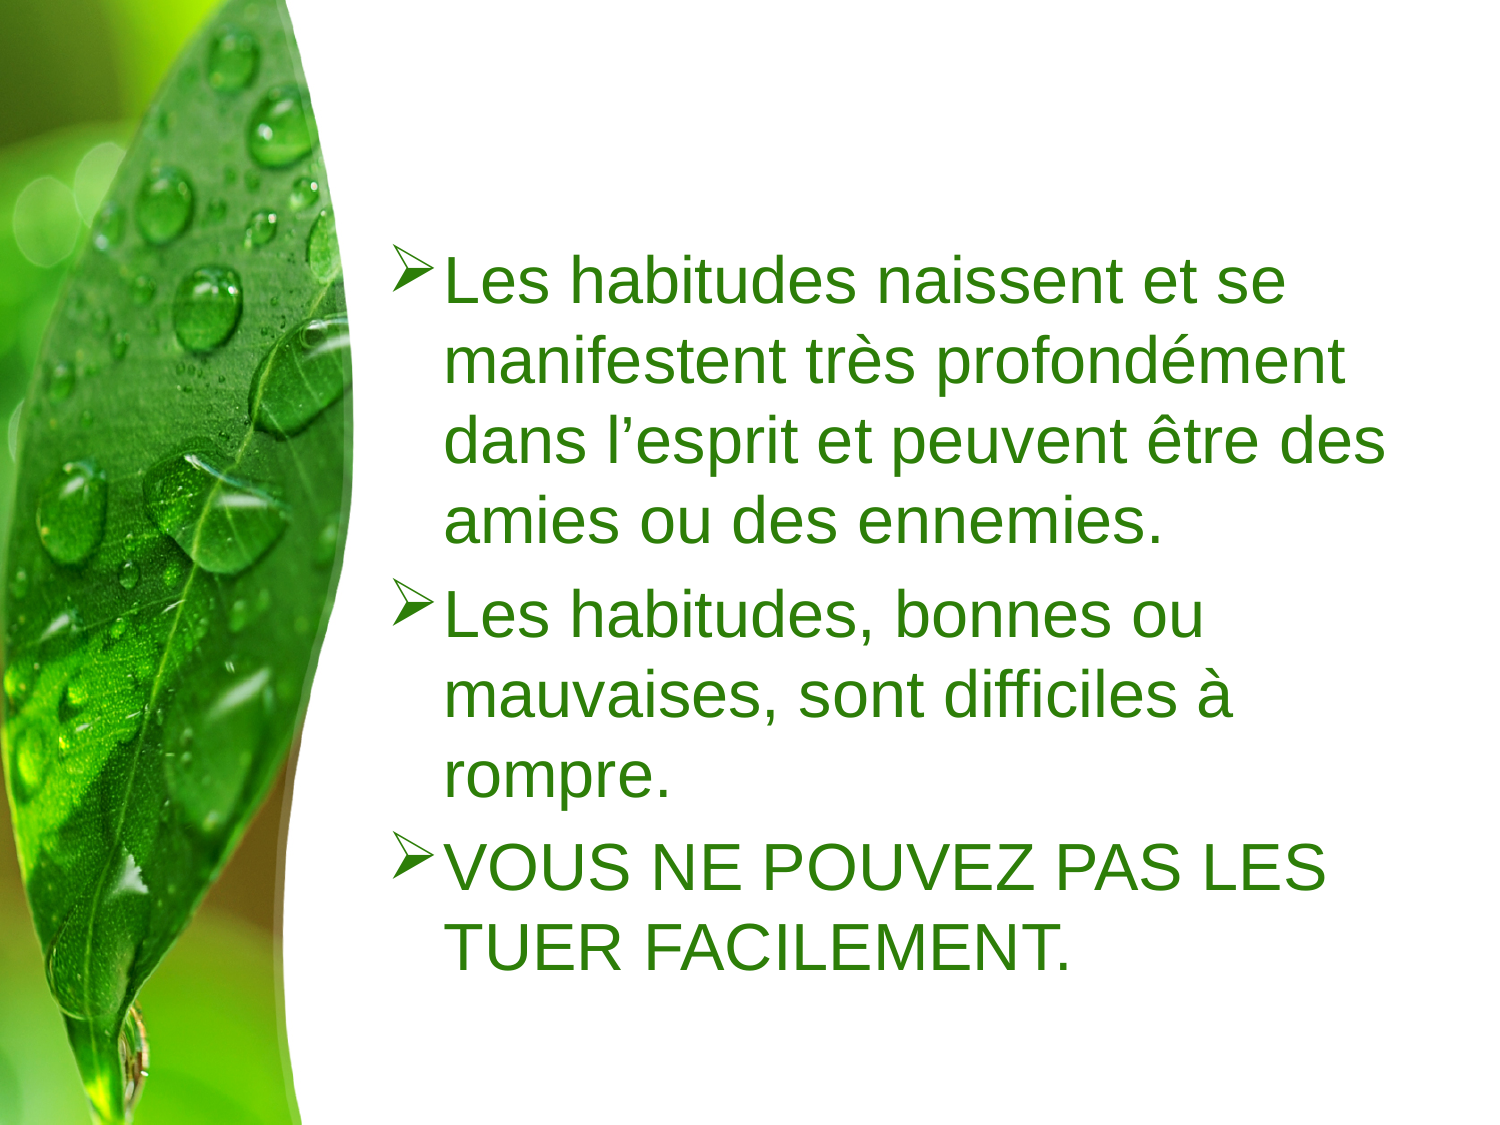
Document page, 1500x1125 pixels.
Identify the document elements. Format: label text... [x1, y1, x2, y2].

list Les habitudes naissent et se manifestent très profondément dans l’esprit et peuvent être des amies ou des ennemies. Les habitudes, bonnes ou mauvaises, sont difficiles à rompre. VOUS NE POUVEZ PAS LES TUER FACILEMENT. [371, 229, 1475, 1005]
picture [0, 0, 1500, 1125]
